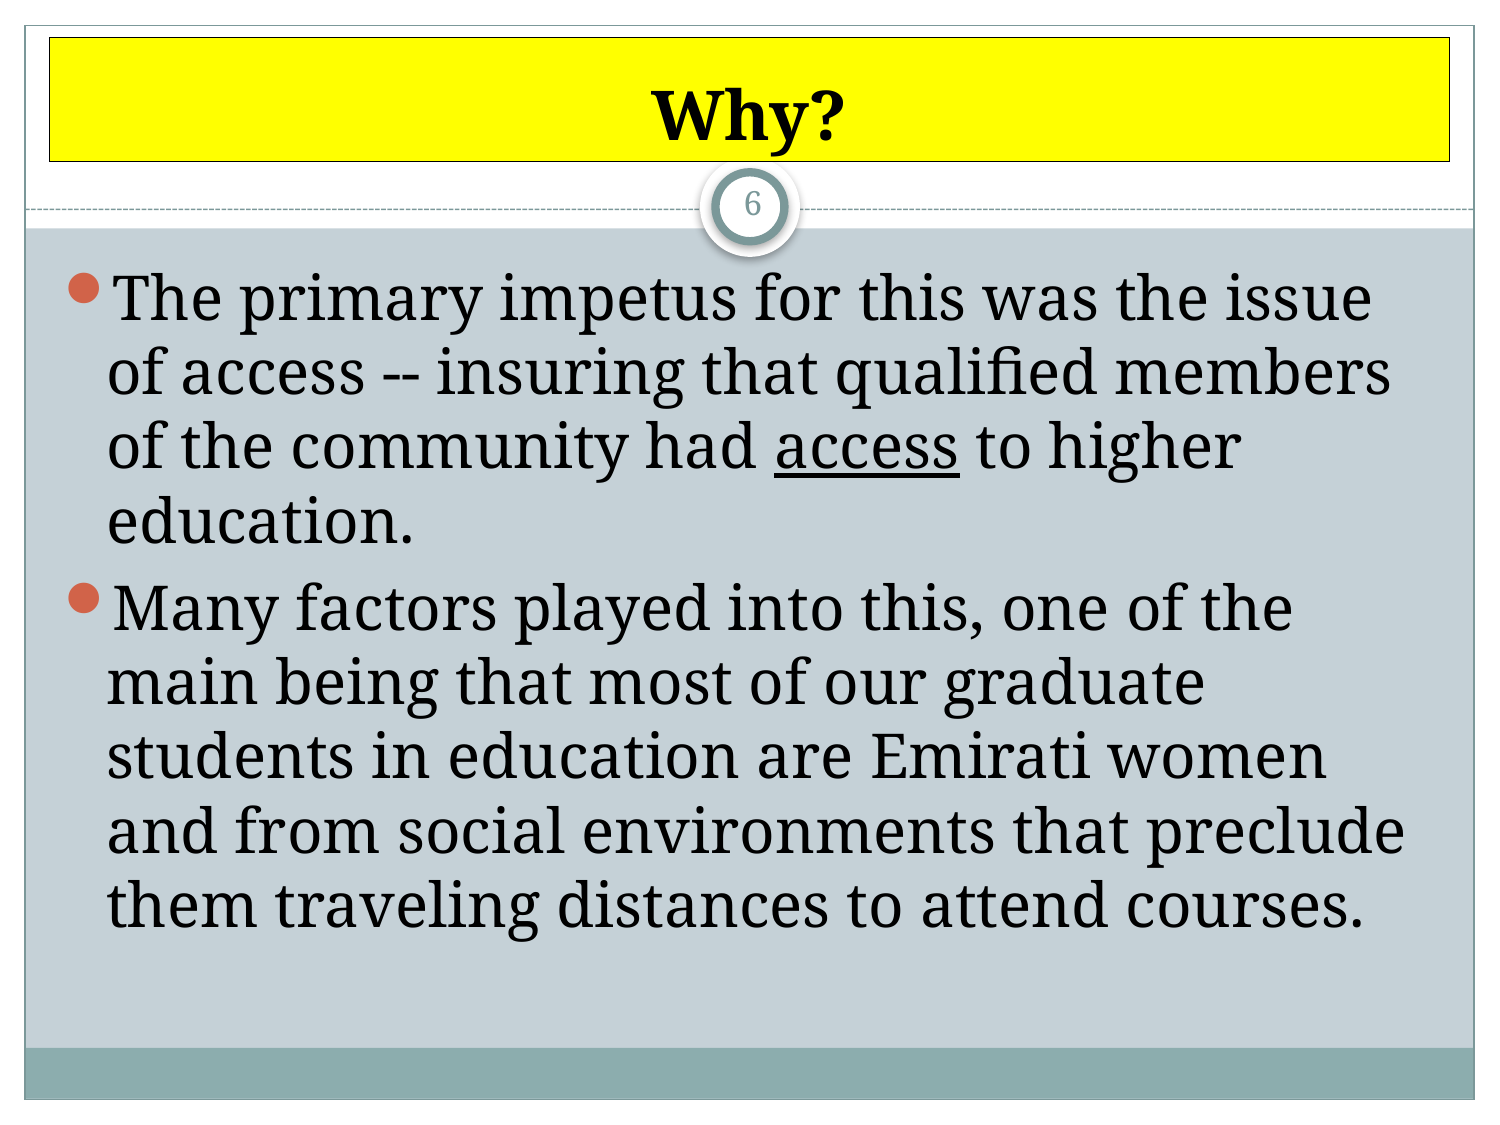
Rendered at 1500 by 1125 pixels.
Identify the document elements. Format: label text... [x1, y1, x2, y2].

slide_number 6 [715, 168, 791, 241]
title Why? [49, 37, 1450, 162]
list The primary impetus for this was the issue of access -- insuring that qualified members of the community had access to higher education. Many factors played into this, one of the main being that most of our graduate students in education are Emirati women and from social environments that preclude them traveling distances to attend courses. [49, 250, 1445, 1001]
